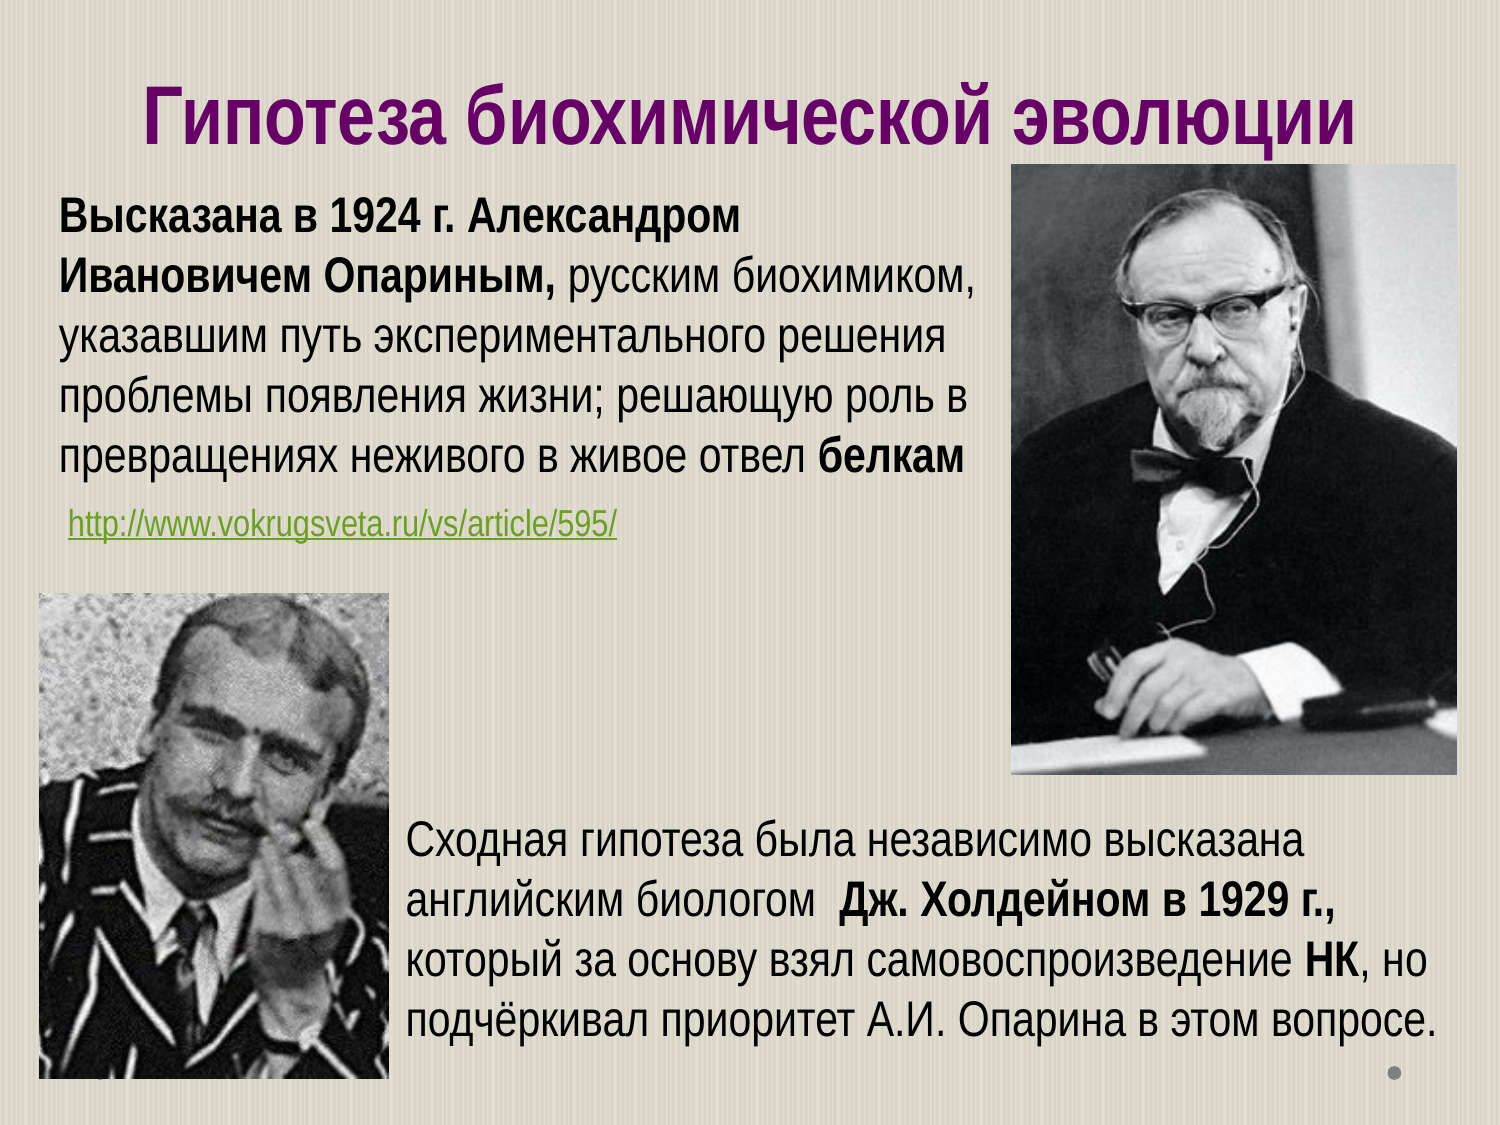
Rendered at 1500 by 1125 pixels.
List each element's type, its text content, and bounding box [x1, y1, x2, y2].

text_box Высказана в 1924 г. Александром Ивановичем Опариным, русским биохимиком, указавшим путь экспериментального решения проблемы появления жизни; решающую роль в превращениях неживого в живое отвел белкам [44, 175, 1006, 491]
text_box Сходная гипотеза была независимо высказана английским биологом Дж. Холдейном в 1929 г., который за основу взял самовоспроизведение НК, но подчёркивал приоритет А.И. Опарина в этом вопросе. [394, 798, 1484, 1054]
picture [39, 593, 389, 1079]
picture [1011, 164, 1457, 775]
text_box http://www.vokrugsveta.ru/vs/article/595/ [53, 491, 975, 551]
text_box Гипотеза биохимической эволюции [19, 32, 1482, 169]
